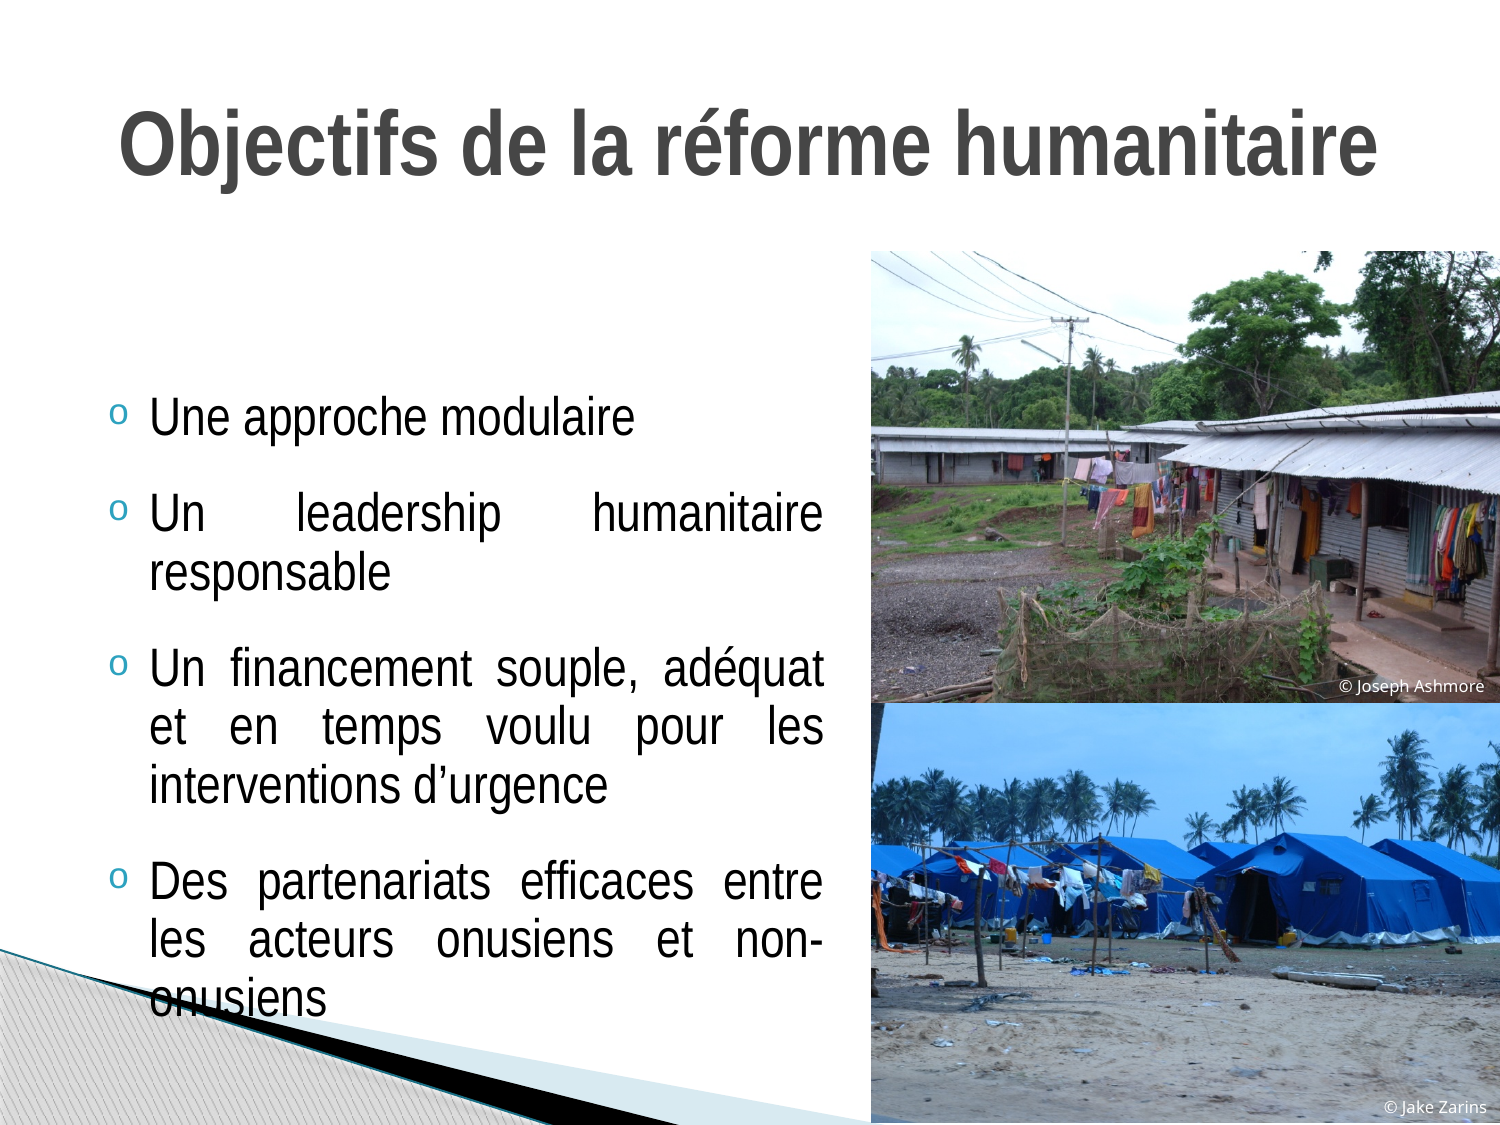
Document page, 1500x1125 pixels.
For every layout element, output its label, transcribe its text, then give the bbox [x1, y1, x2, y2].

title Objectifs de la réforme humanitaire [75, 45, 1425, 233]
list Une approche modulaire Un leadership humanitaire responsable Un financement souple, adéquat et en temps voulu pour les interventions d’urgence Des partenariats efficaces entre les acteurs onusiens et non-onusiens [75, 283, 841, 1090]
picture [871, 251, 1500, 1124]
